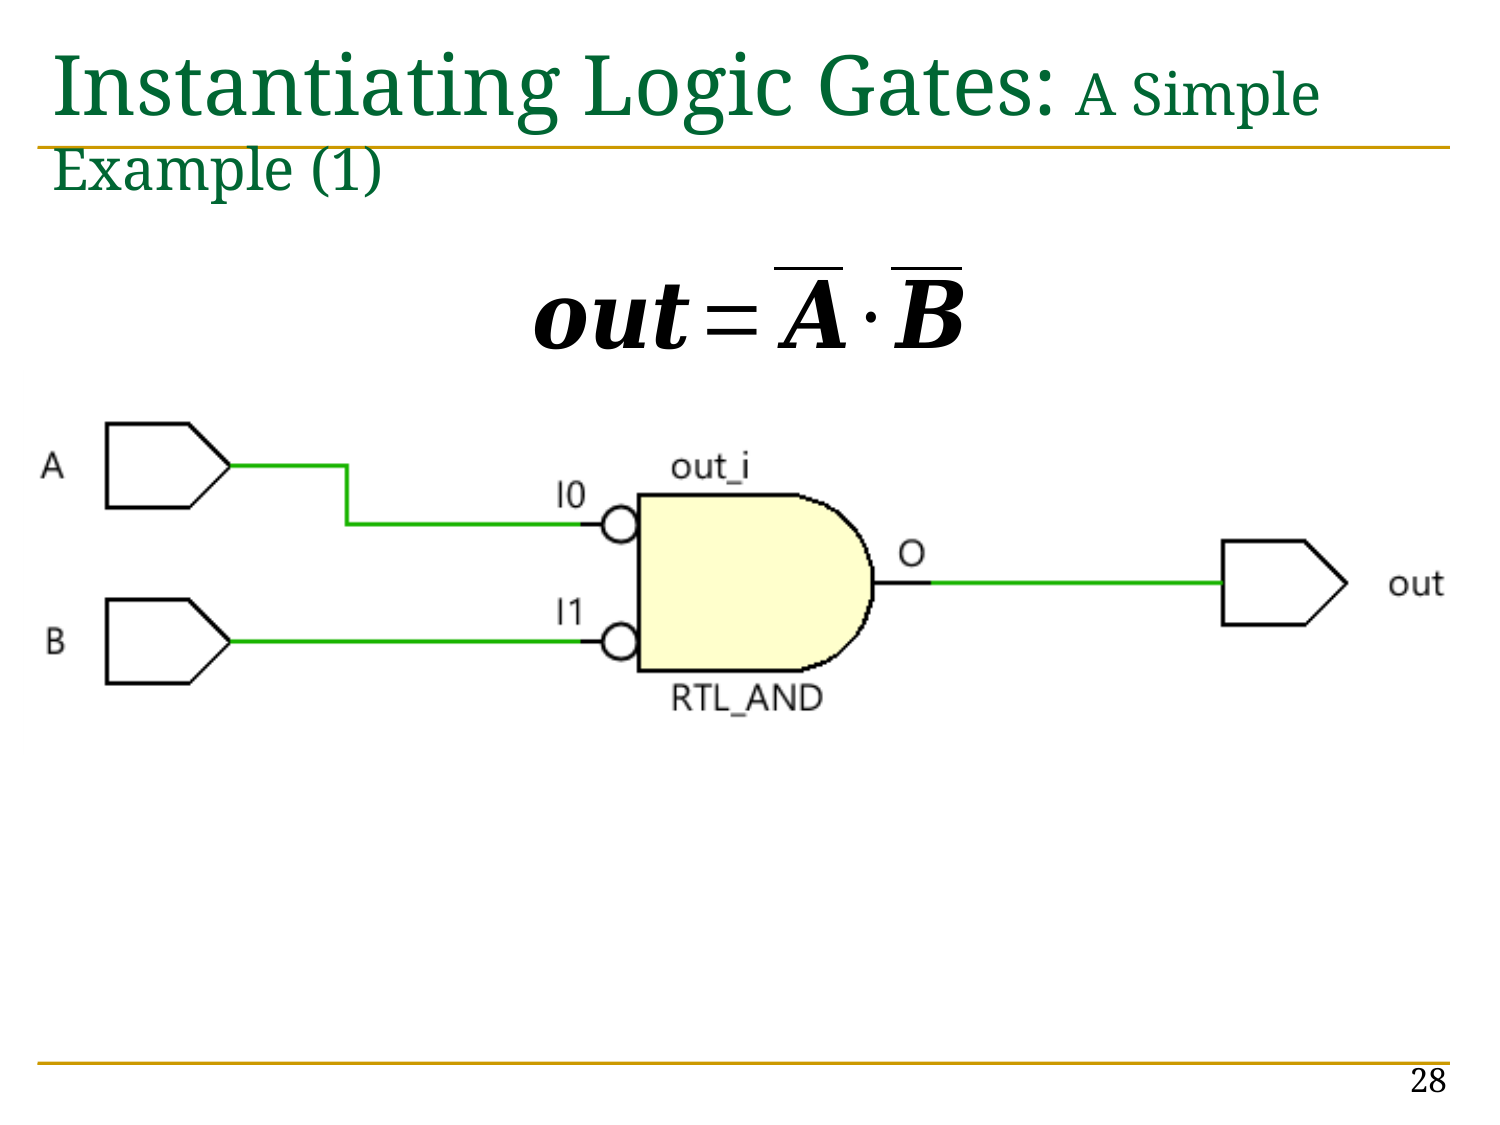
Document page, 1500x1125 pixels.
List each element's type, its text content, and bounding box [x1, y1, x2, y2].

picture [22, 370, 1478, 755]
slide_number 28 [1111, 1036, 1462, 1112]
title Instantiating Logic Gates: A Simple Example (1) [37, 24, 1450, 200]
